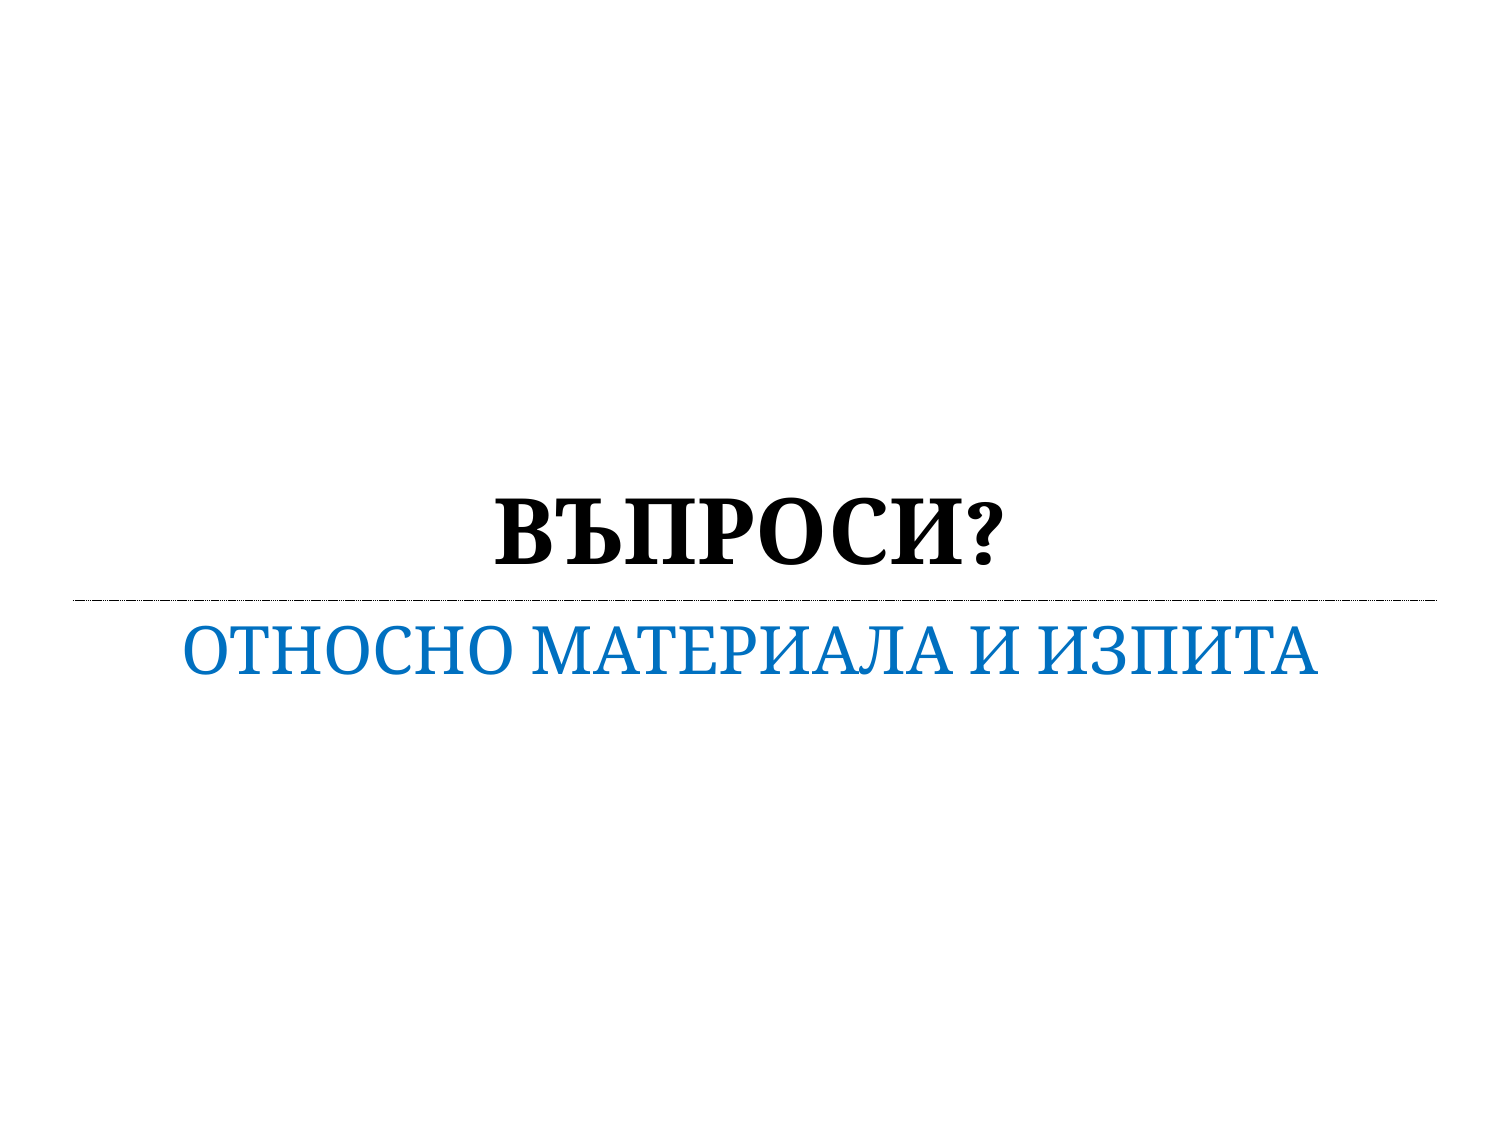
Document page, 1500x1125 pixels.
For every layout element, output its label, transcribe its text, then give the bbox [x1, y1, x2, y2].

title Въпроси? [0, 346, 1500, 594]
subtitle Относно материала и изпита [0, 597, 1500, 716]
